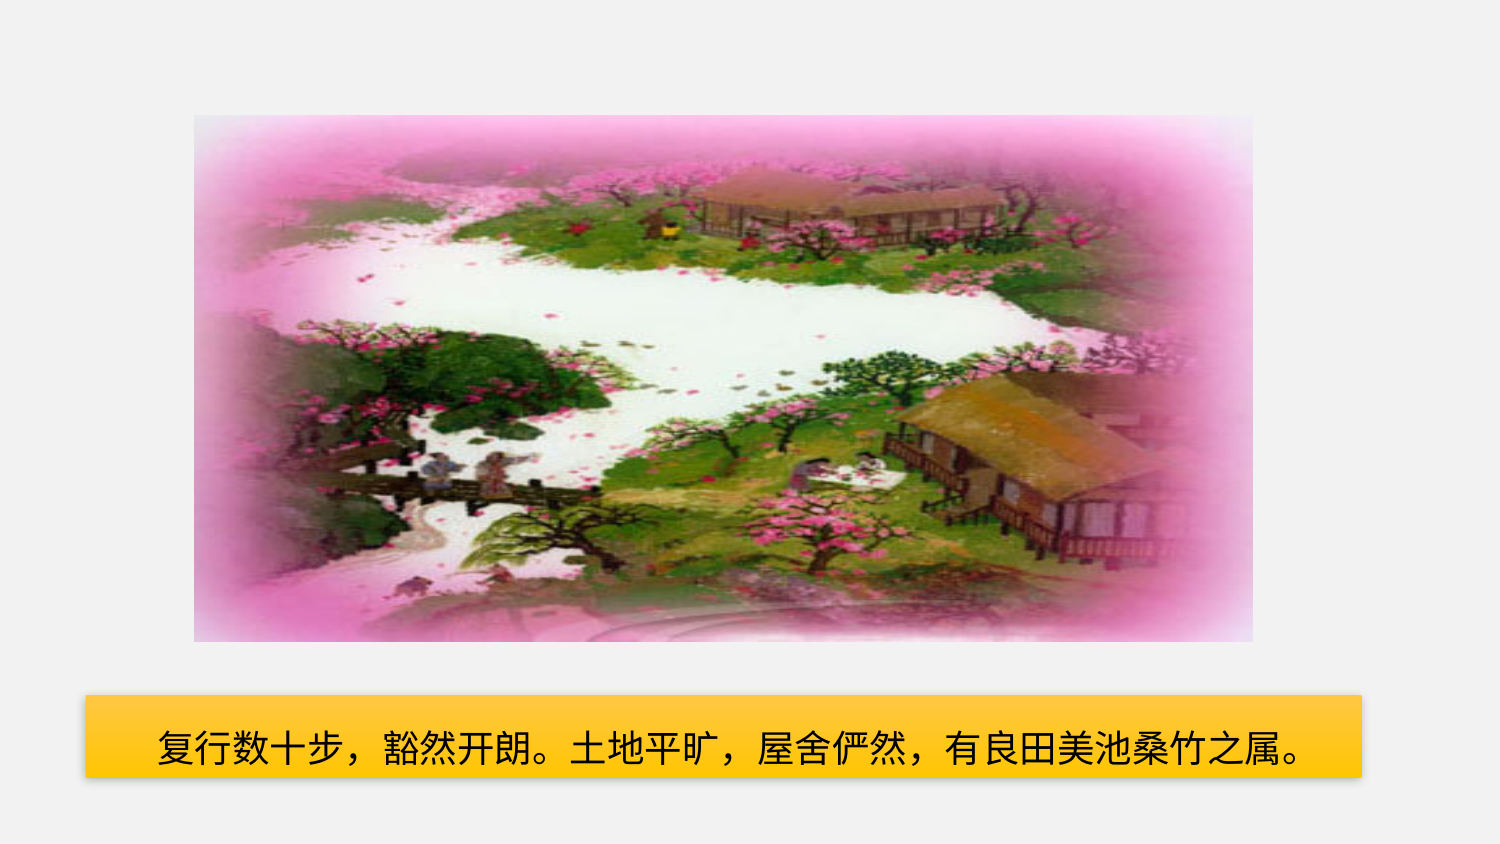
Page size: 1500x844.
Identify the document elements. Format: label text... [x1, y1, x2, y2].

picture [194, 115, 1254, 642]
text_box 复行数十步，豁然开朗。土地平旷，屋舍俨然，有良田美池桑竹之属。 [85, 695, 1362, 778]
